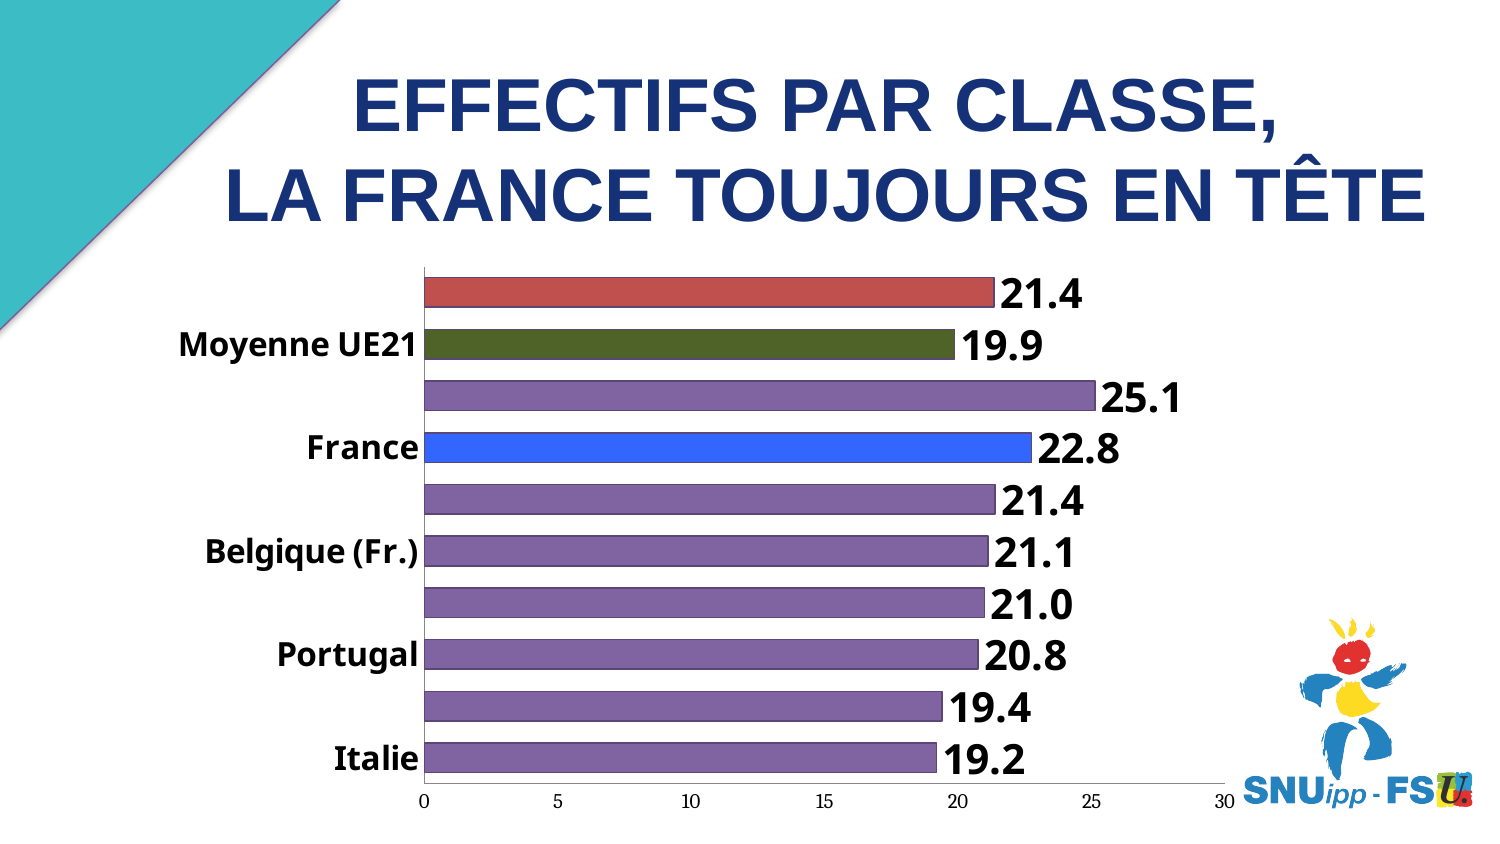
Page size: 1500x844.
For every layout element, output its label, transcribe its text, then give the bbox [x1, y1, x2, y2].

text_box [0, 0, 341, 331]
chart [155, 255, 1258, 825]
picture [1237, 616, 1480, 811]
title EFFECTIFS PAR CLASSE, LA FRANCE TOUJOURS EN TÊTE [204, 87, 1448, 207]
